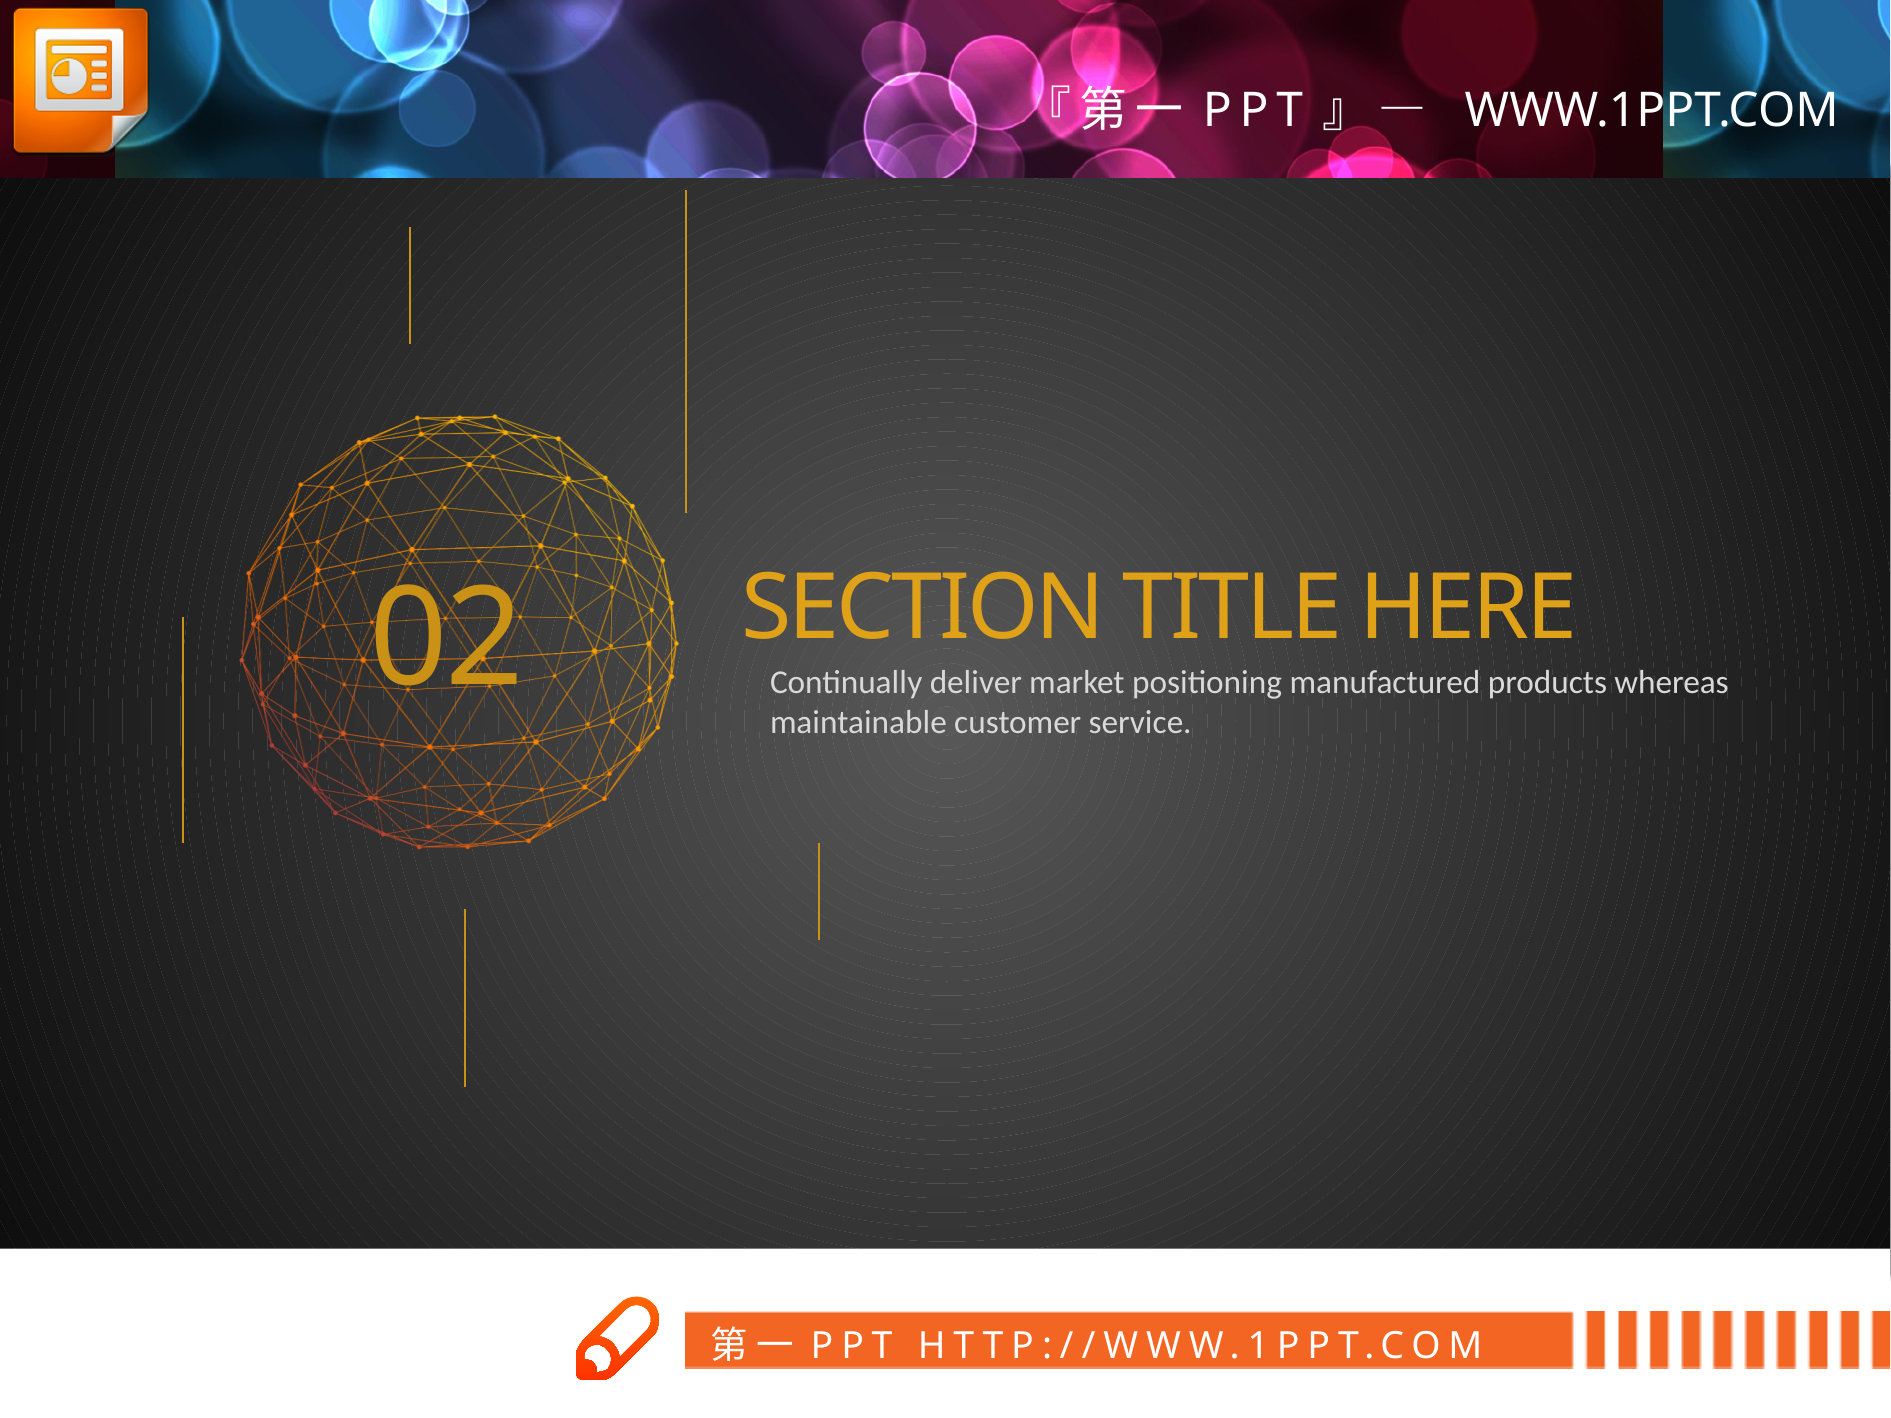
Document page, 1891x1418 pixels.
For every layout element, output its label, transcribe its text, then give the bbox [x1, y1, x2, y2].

text_box Continually deliver market positioning manufactured products whereas maintainable customer service. [755, 652, 1756, 748]
picture [0, 0, 1891, 178]
picture [685, 1311, 1891, 1369]
text_box SECTION TITLE HERE [691, 539, 1673, 664]
picture [230, 408, 687, 862]
